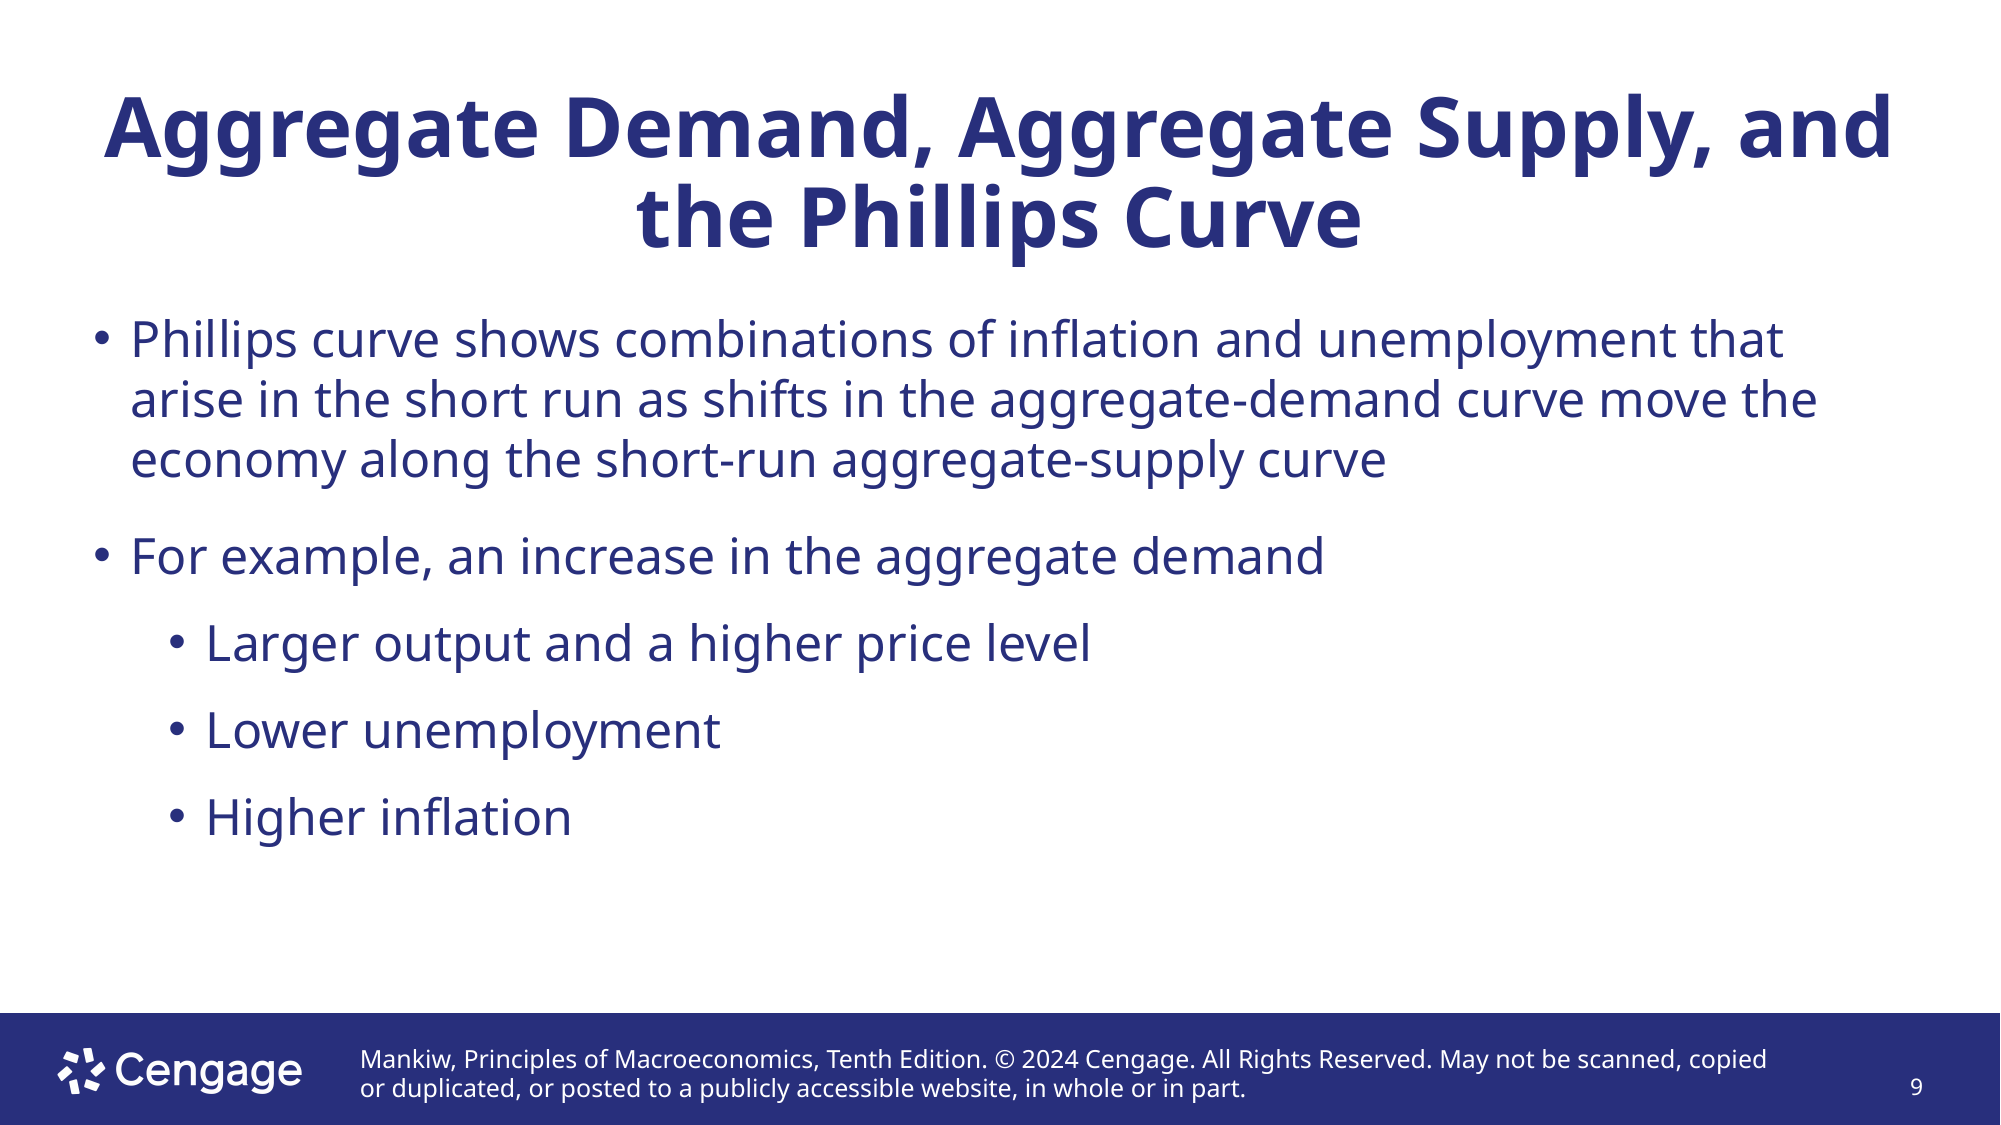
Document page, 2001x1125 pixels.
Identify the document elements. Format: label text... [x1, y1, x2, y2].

picture [30, 1020, 329, 1122]
list Phillips curve shows combinations of inflation and unemployment that arise in the short run as shifts in the aggregate-demand curve move the economy along the short-run aggregate-supply curve For example, an increase in the aggregate demand Larger output and a higher price level Lower unemployment Higher inflation [78, 299, 1923, 1014]
title Aggregate Demand, Aggregate Supply, and the Phillips Curve [78, 77, 1923, 278]
